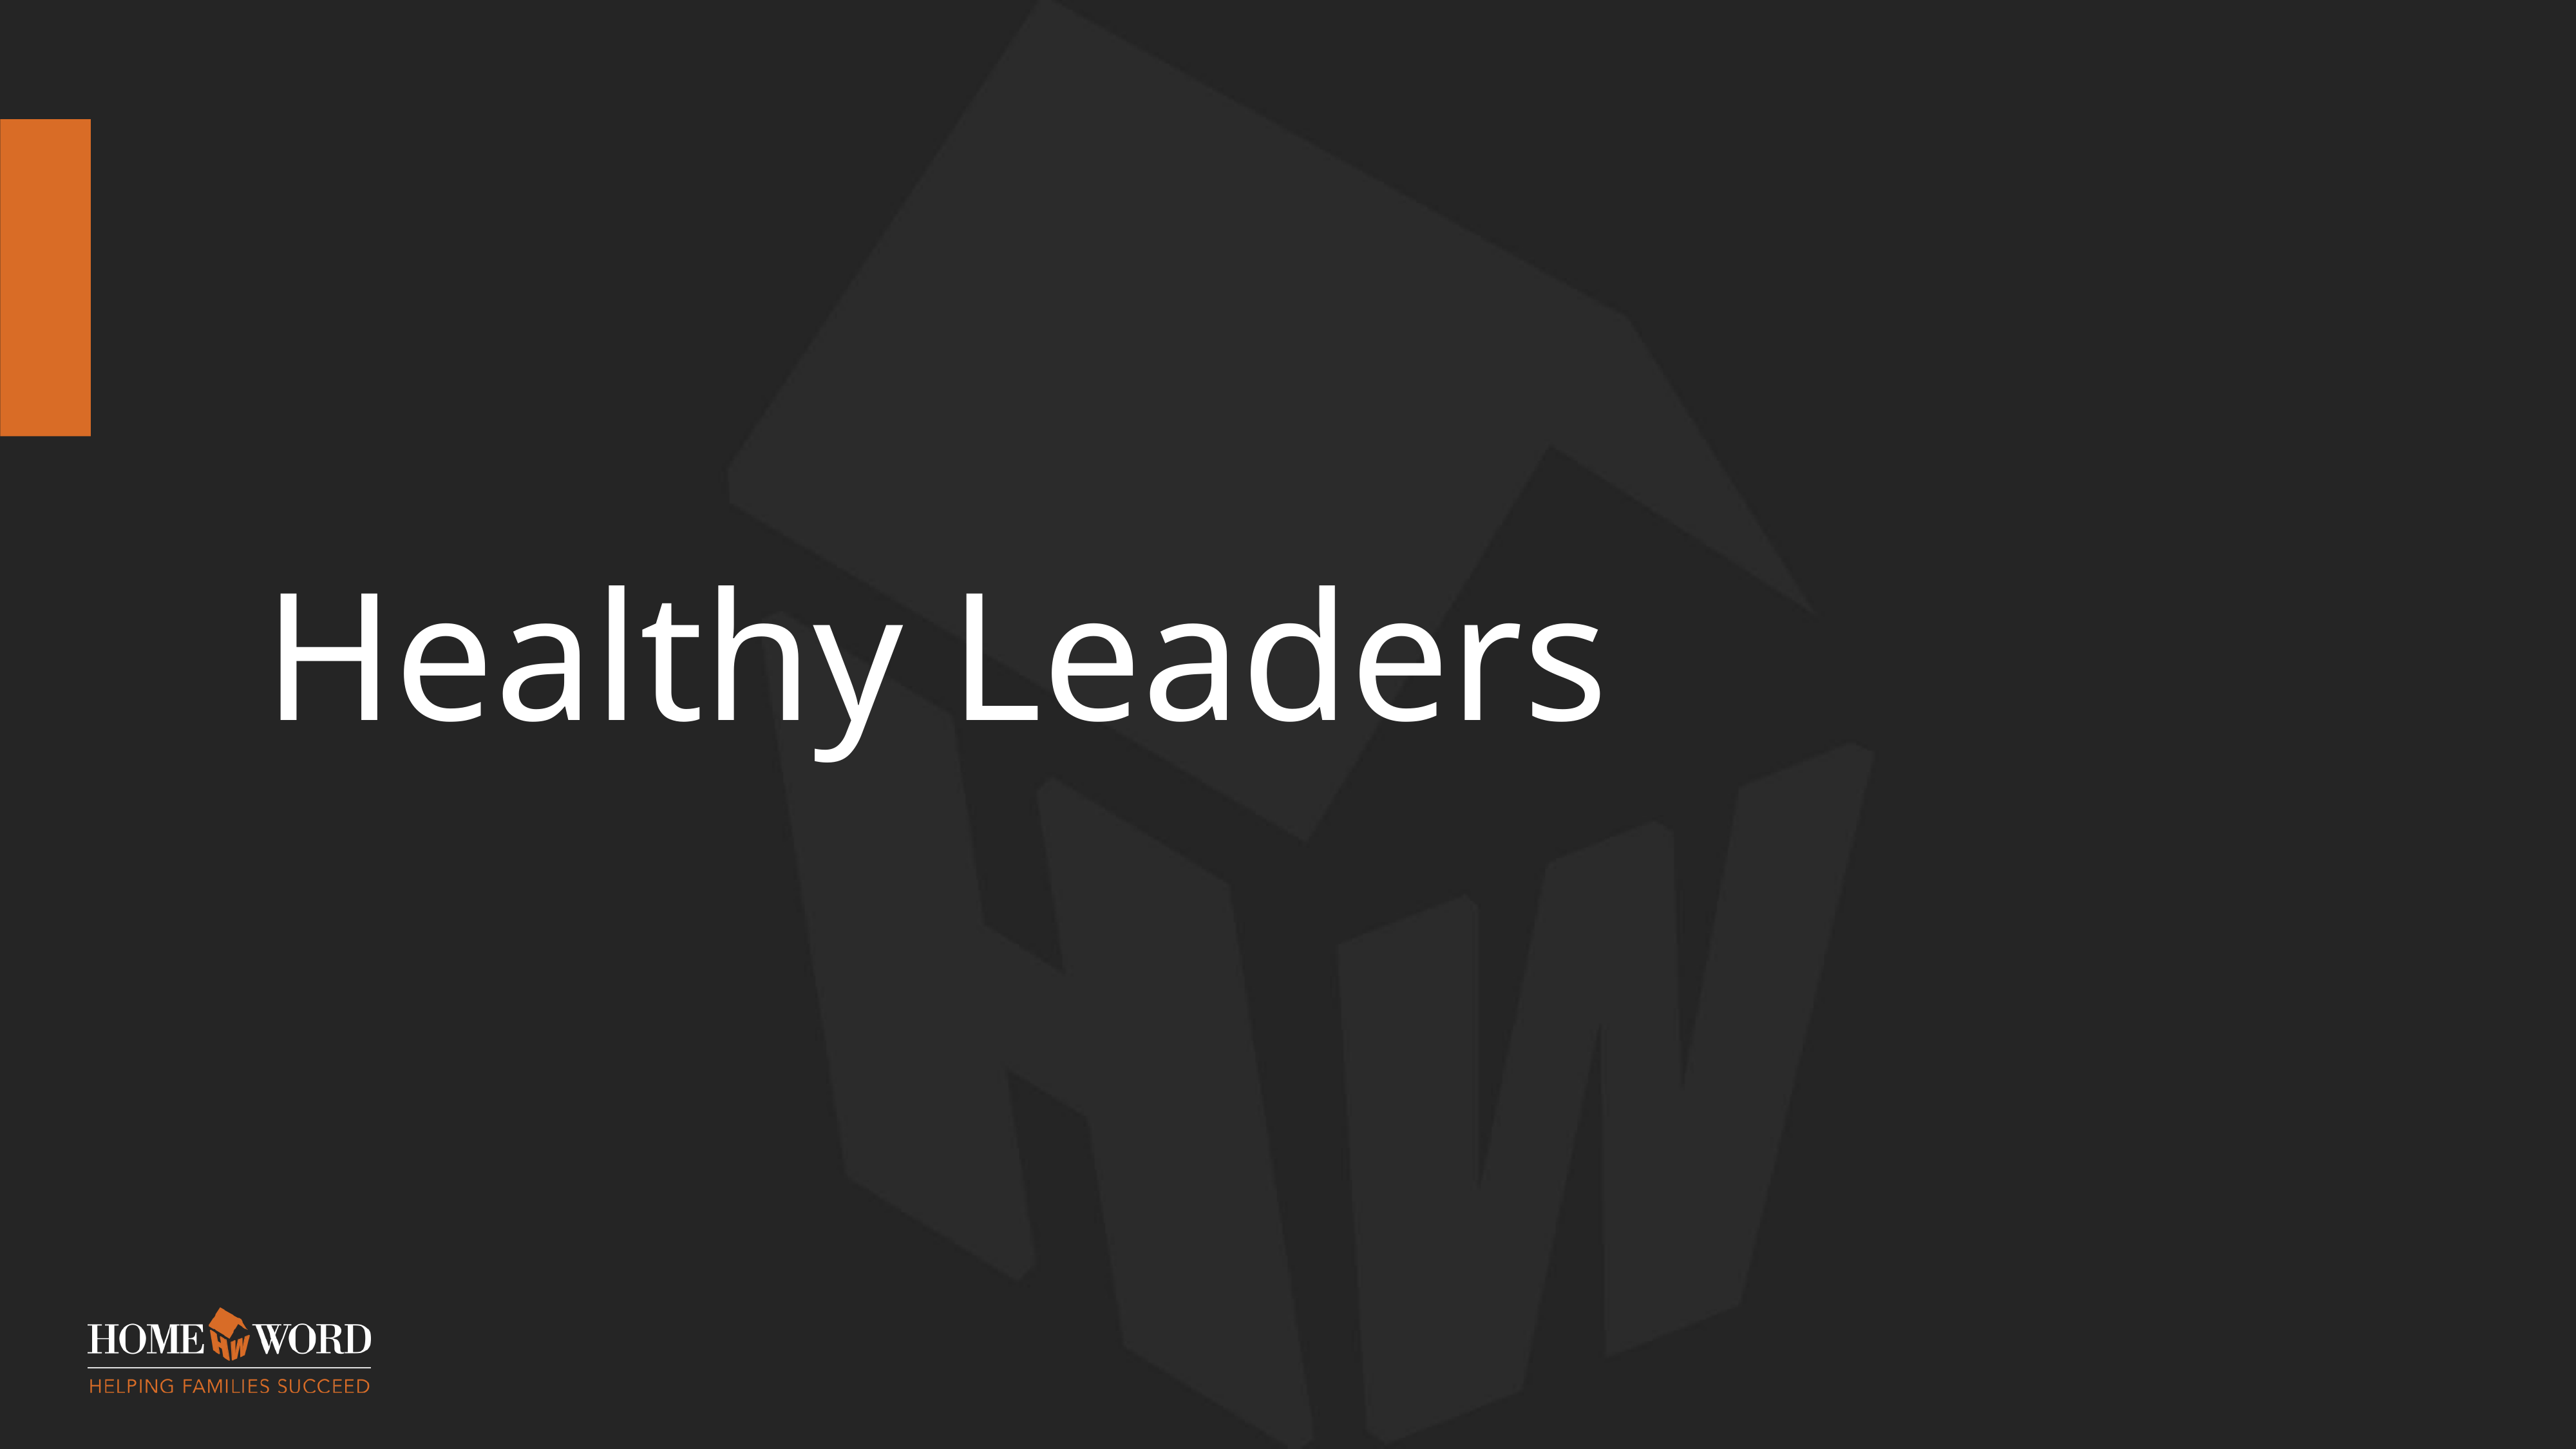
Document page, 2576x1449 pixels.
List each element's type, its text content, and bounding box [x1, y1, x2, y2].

title Healthy Leaders [258, 290, 2264, 1008]
picture [0, 0, 2576, 1449]
